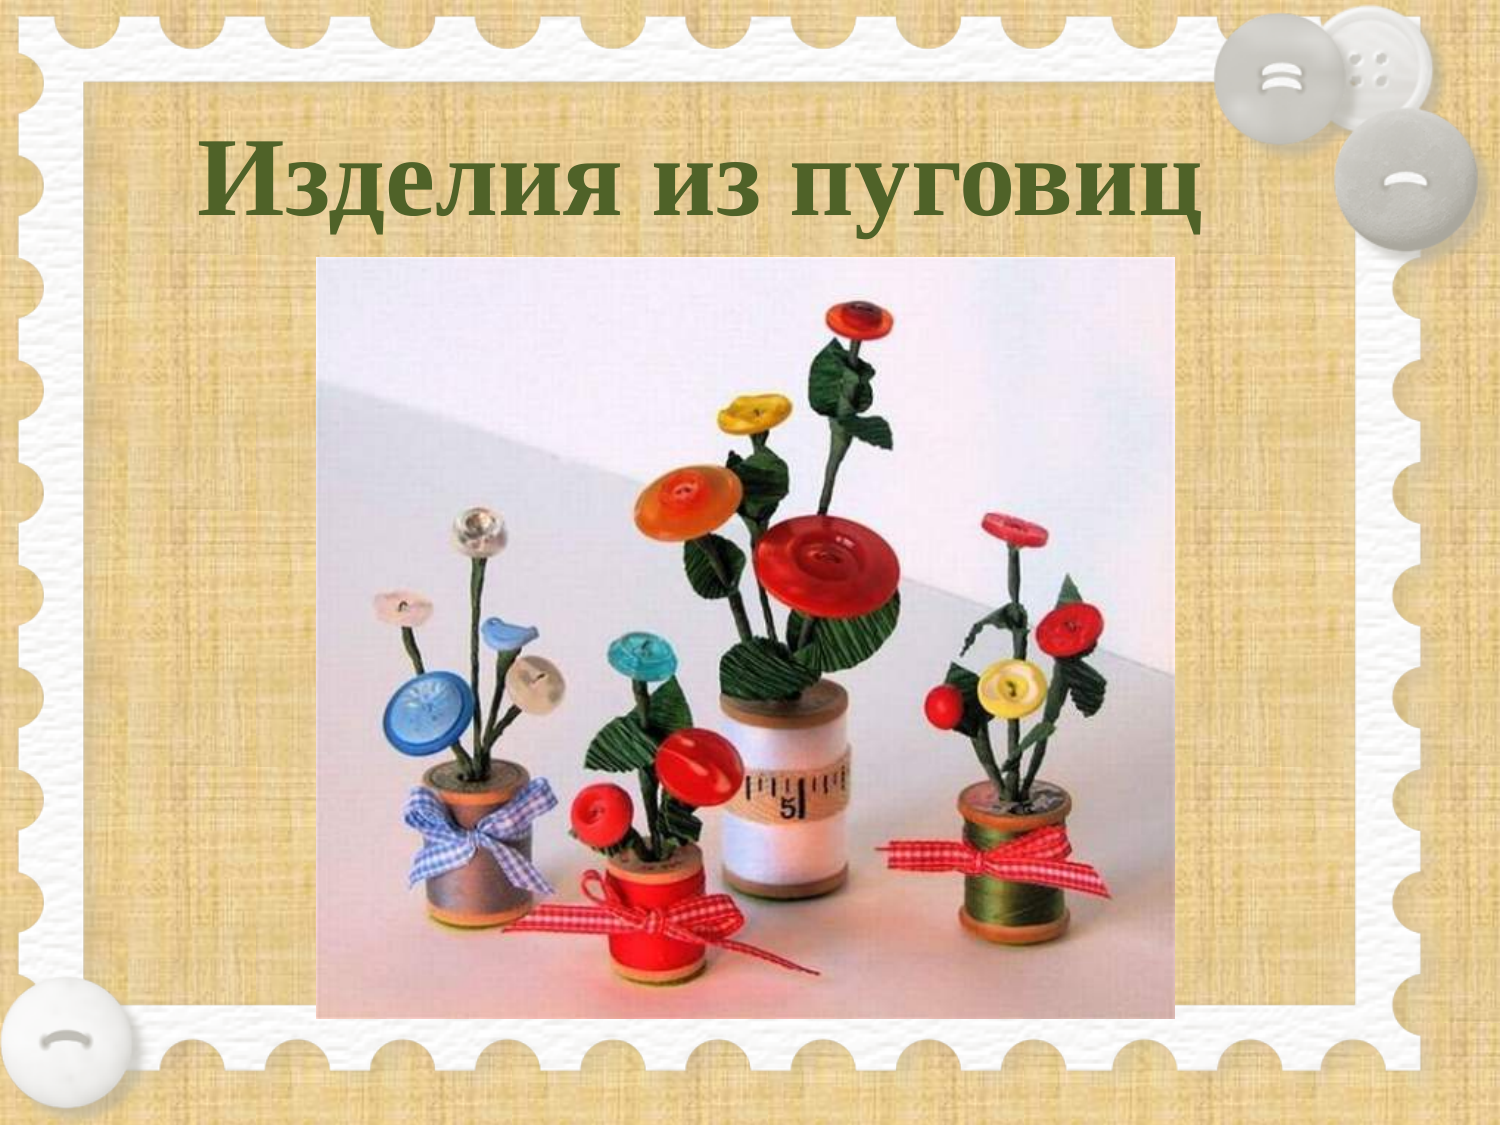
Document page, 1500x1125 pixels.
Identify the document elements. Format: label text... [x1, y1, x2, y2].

title Изделия из пуговиц [82, 82, 1348, 258]
picture [316, 257, 1175, 1019]
